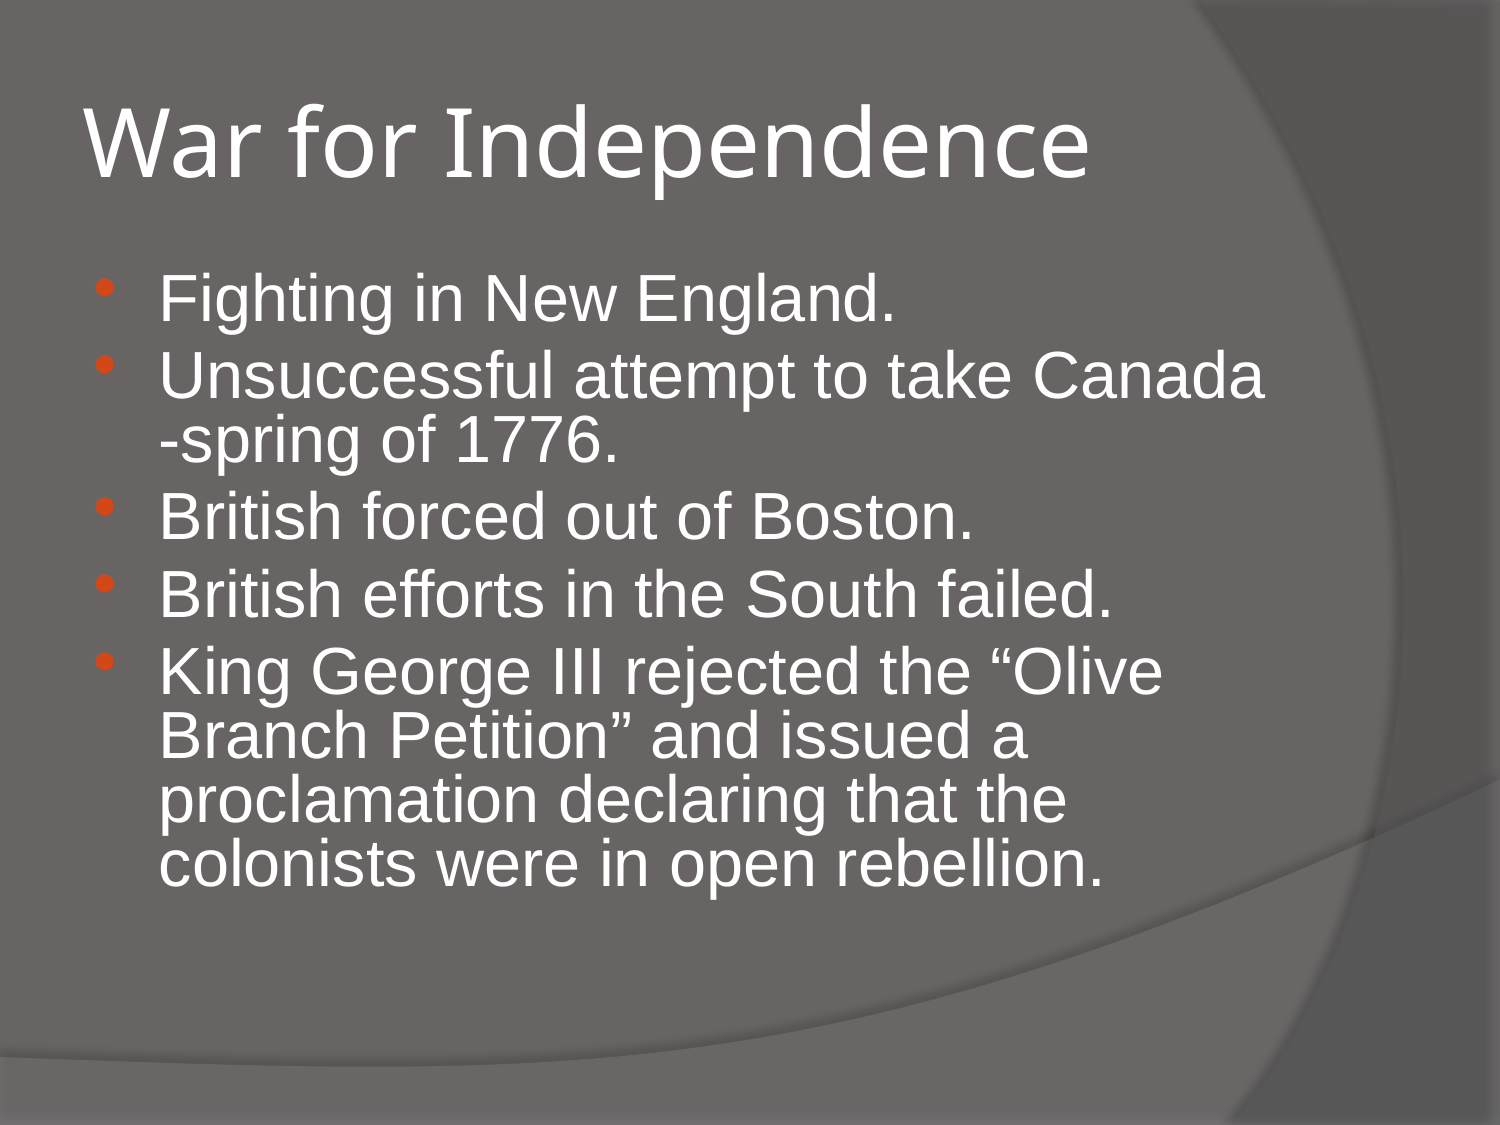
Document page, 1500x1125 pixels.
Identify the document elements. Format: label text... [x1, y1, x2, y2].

title War for Independence [75, 45, 1300, 233]
list Fighting in New England. Unsuccessful attempt to take Canada -spring of 1776. British forced out of Boston. British efforts in the South failed. King George III rejected the “Olive Branch Petition” and issued a proclamation declaring that the colonists were in open rebellion. [75, 262, 1300, 1005]
